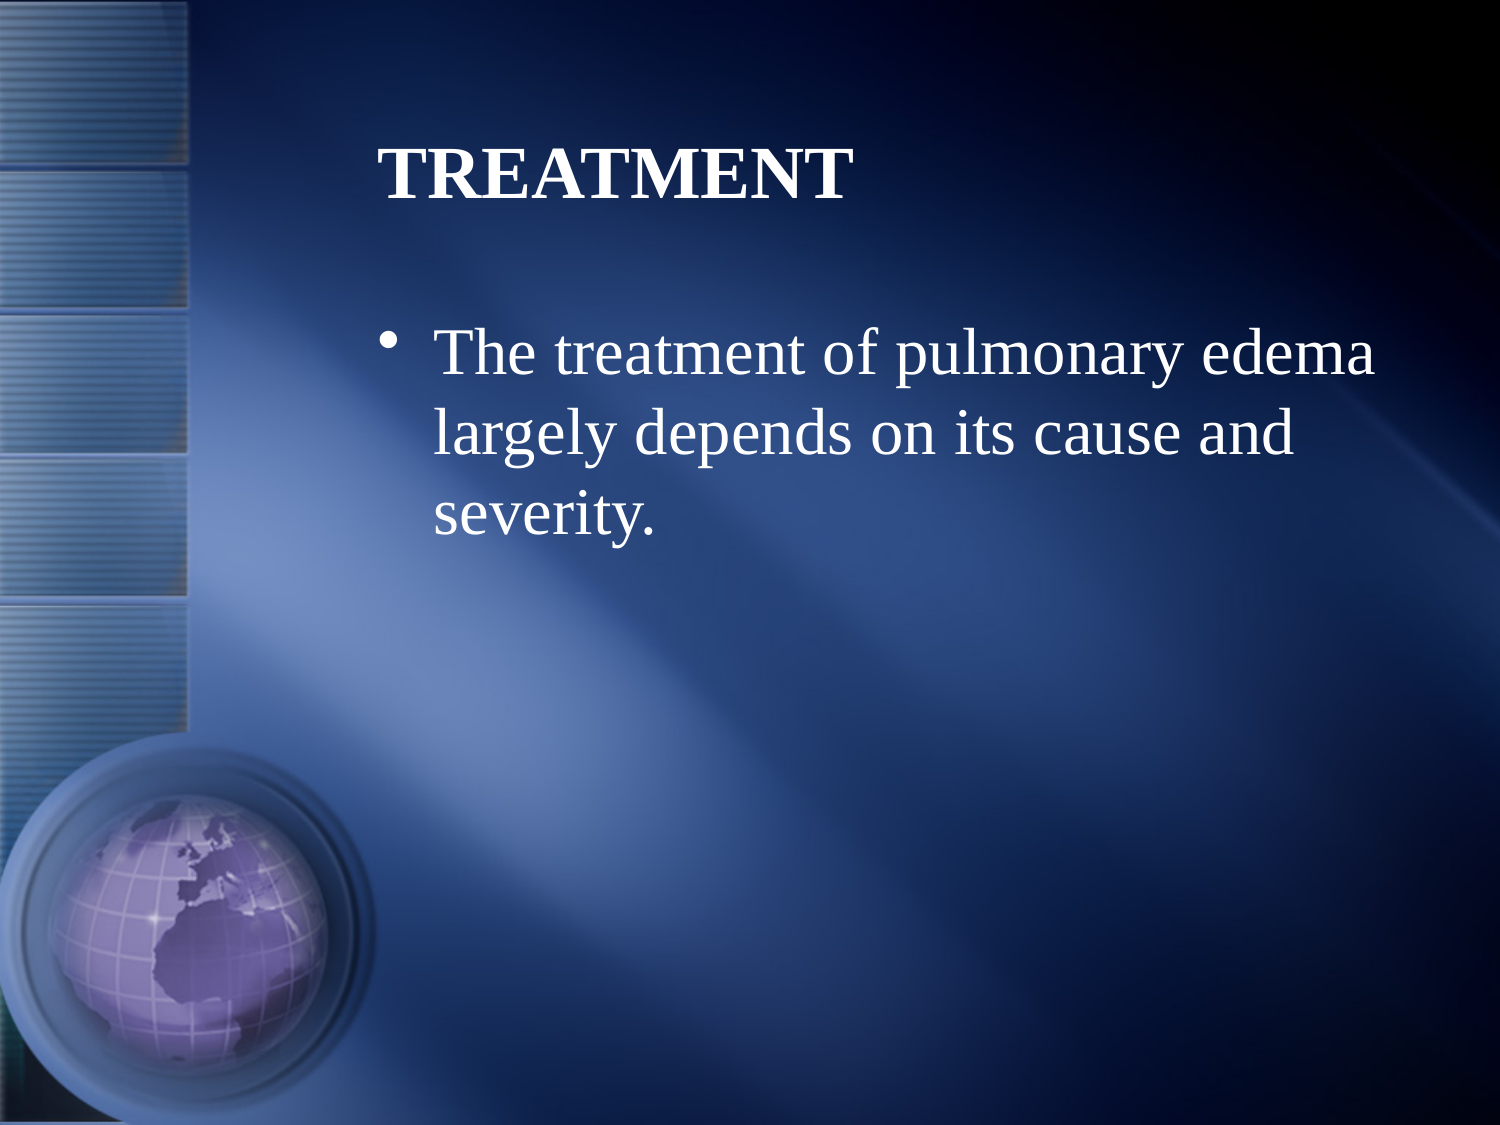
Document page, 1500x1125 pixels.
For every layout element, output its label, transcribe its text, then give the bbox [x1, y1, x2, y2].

title TREATMENT [362, 74, 1401, 263]
picture [0, 0, 1500, 1125]
list The treatment of pulmonary edema largely depends on its cause and severity. [362, 299, 1401, 1001]
